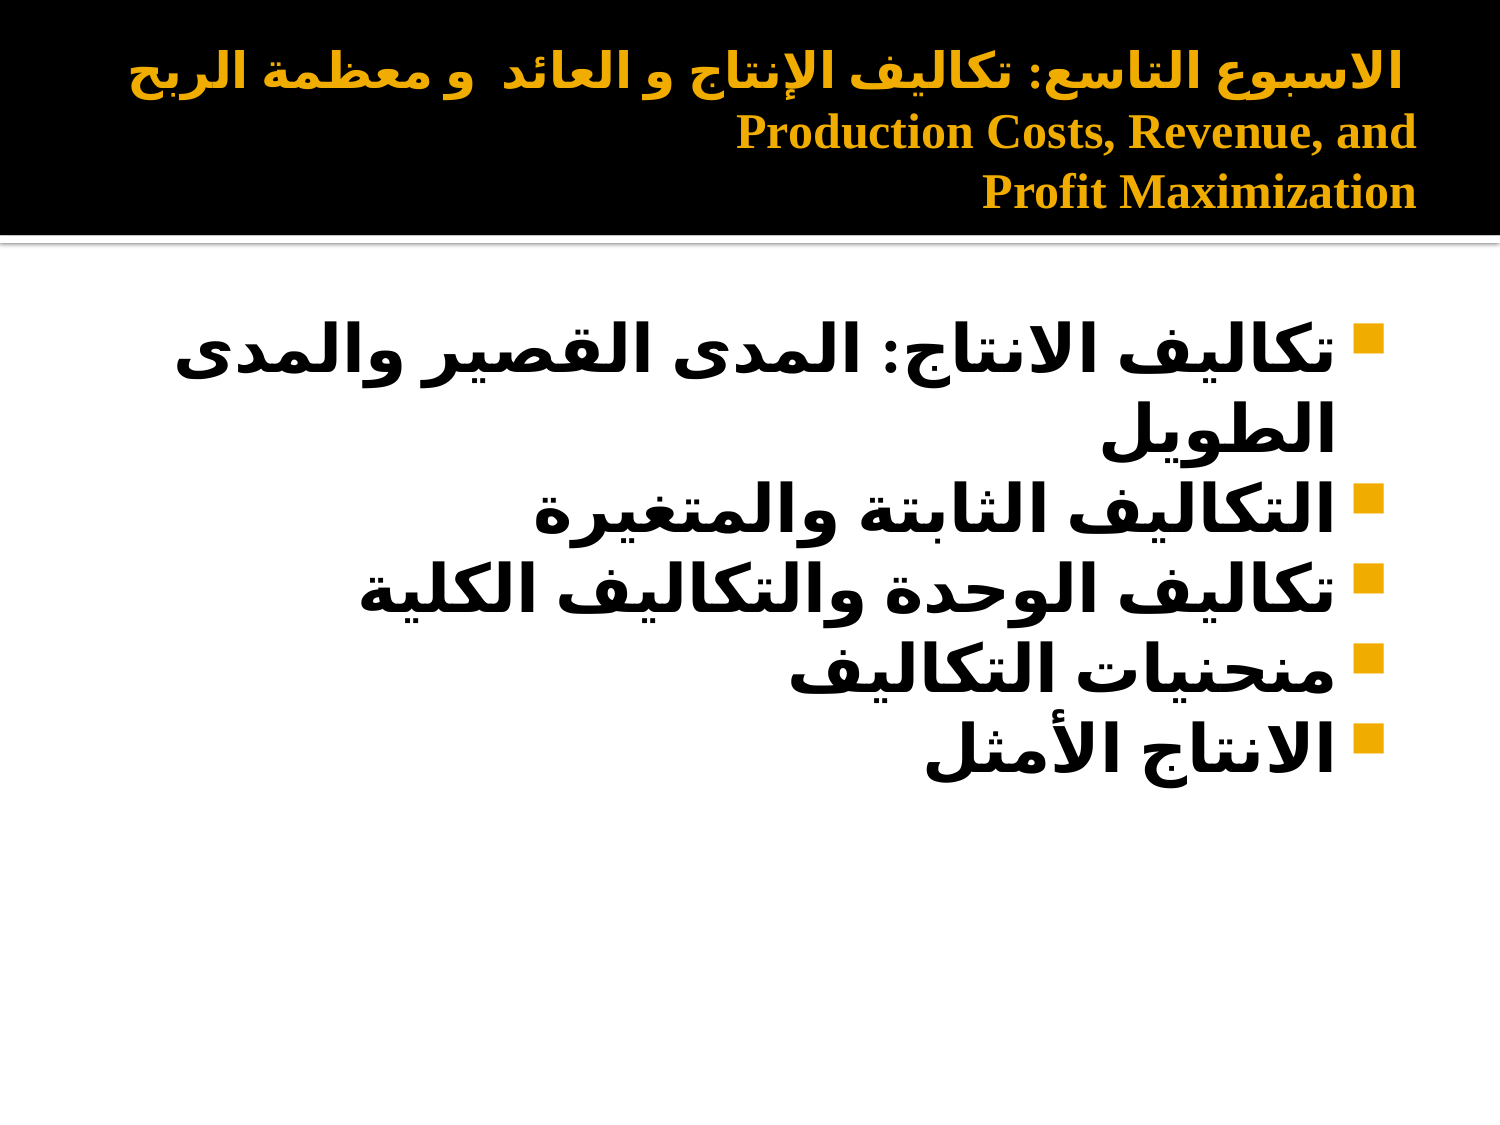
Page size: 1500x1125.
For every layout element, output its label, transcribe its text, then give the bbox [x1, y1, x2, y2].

list تكاليف الانتاج: المدى القصير والمدى الطويل التكاليف الثابتة والمتغيرة تكاليف الوحدة والتكاليف الكلية منحنيات التكاليف الانتاج الأمثل [75, 291, 1425, 1050]
title الاسبوع التاسع: تكاليف الإنتاج و العائد و معظمة الربح Production Costs, Revenue, and Profit Maximization [75, 25, 1425, 231]
